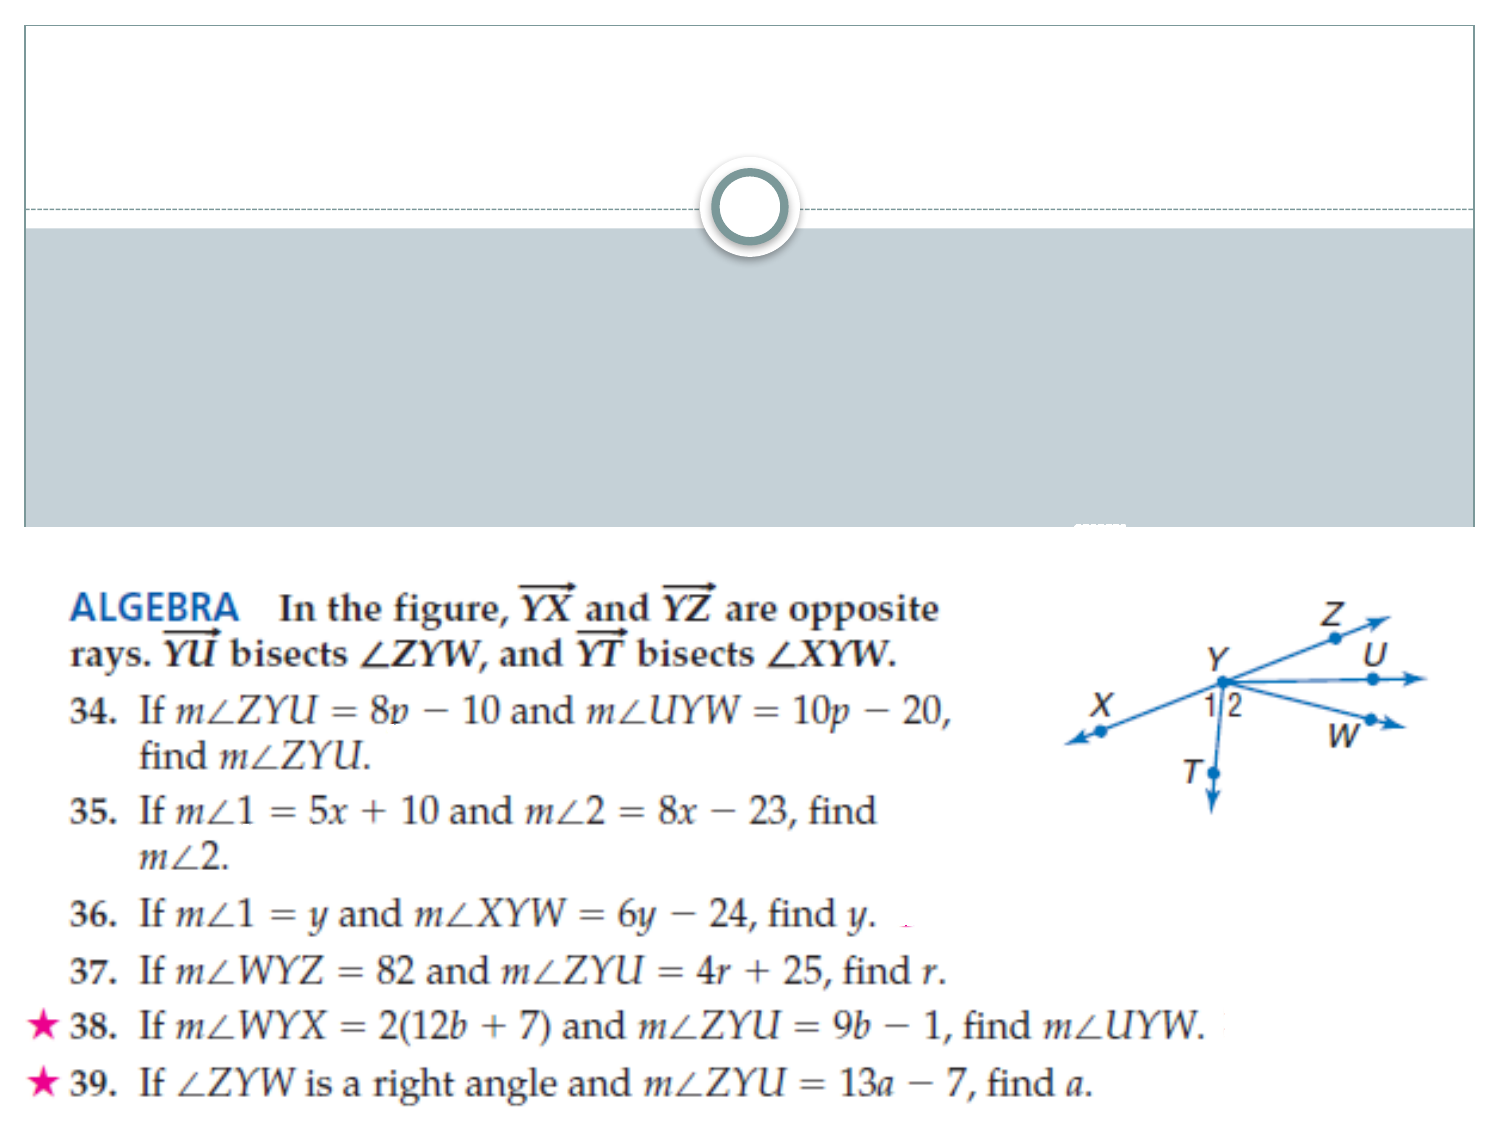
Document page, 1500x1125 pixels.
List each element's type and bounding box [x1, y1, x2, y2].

list [0, 527, 1494, 1125]
